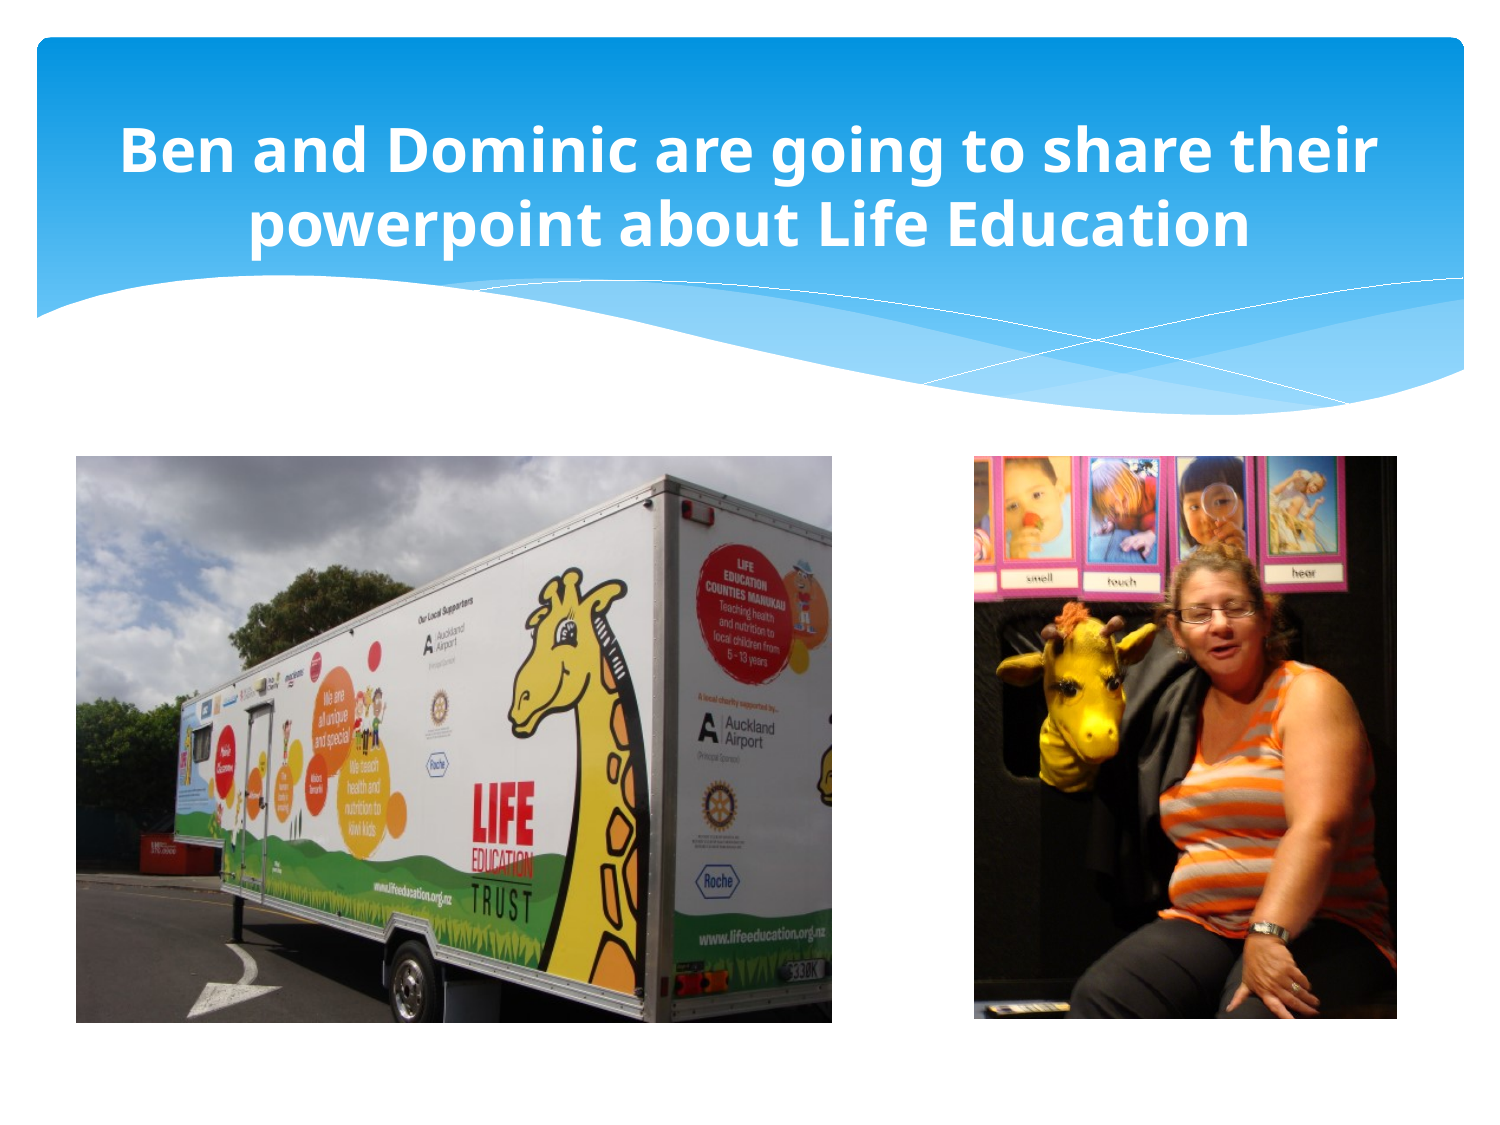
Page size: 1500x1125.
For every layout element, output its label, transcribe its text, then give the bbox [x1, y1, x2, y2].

title Ben and Dominic are going to share their powerpoint about Life Education [75, 78, 1425, 291]
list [76, 455, 832, 1023]
picture [974, 455, 1397, 1020]
